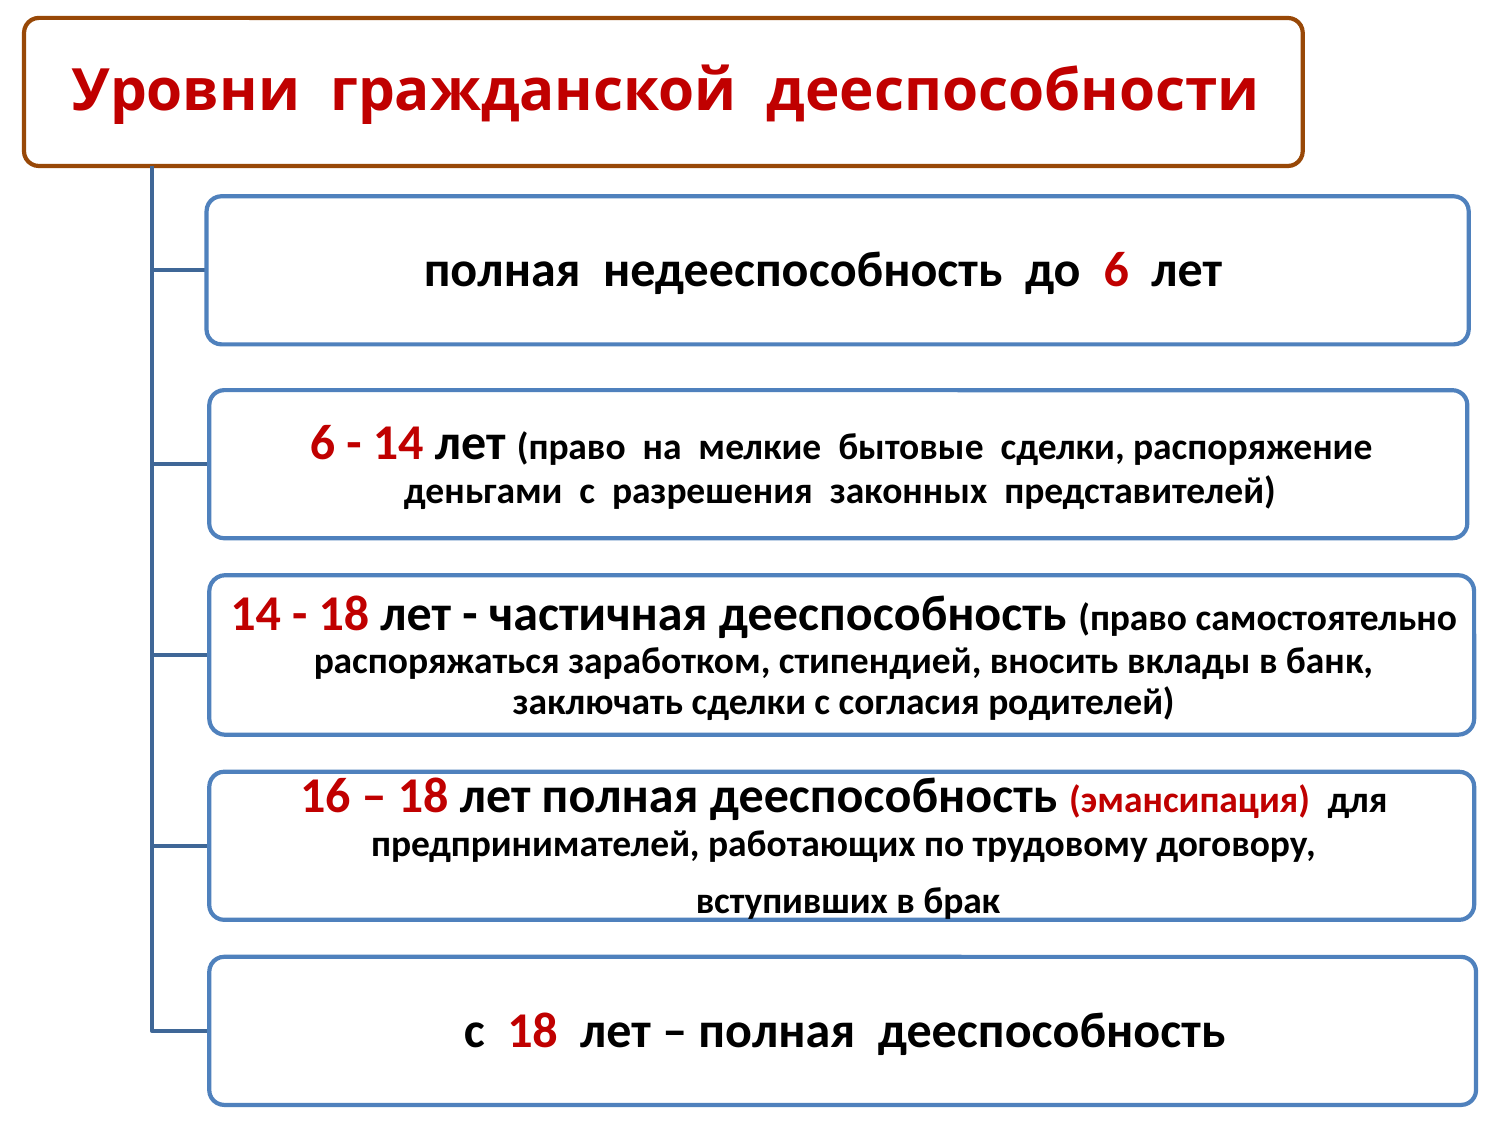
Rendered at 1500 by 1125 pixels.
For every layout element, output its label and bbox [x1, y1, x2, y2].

text_box [0, 0, 1477, 1125]
